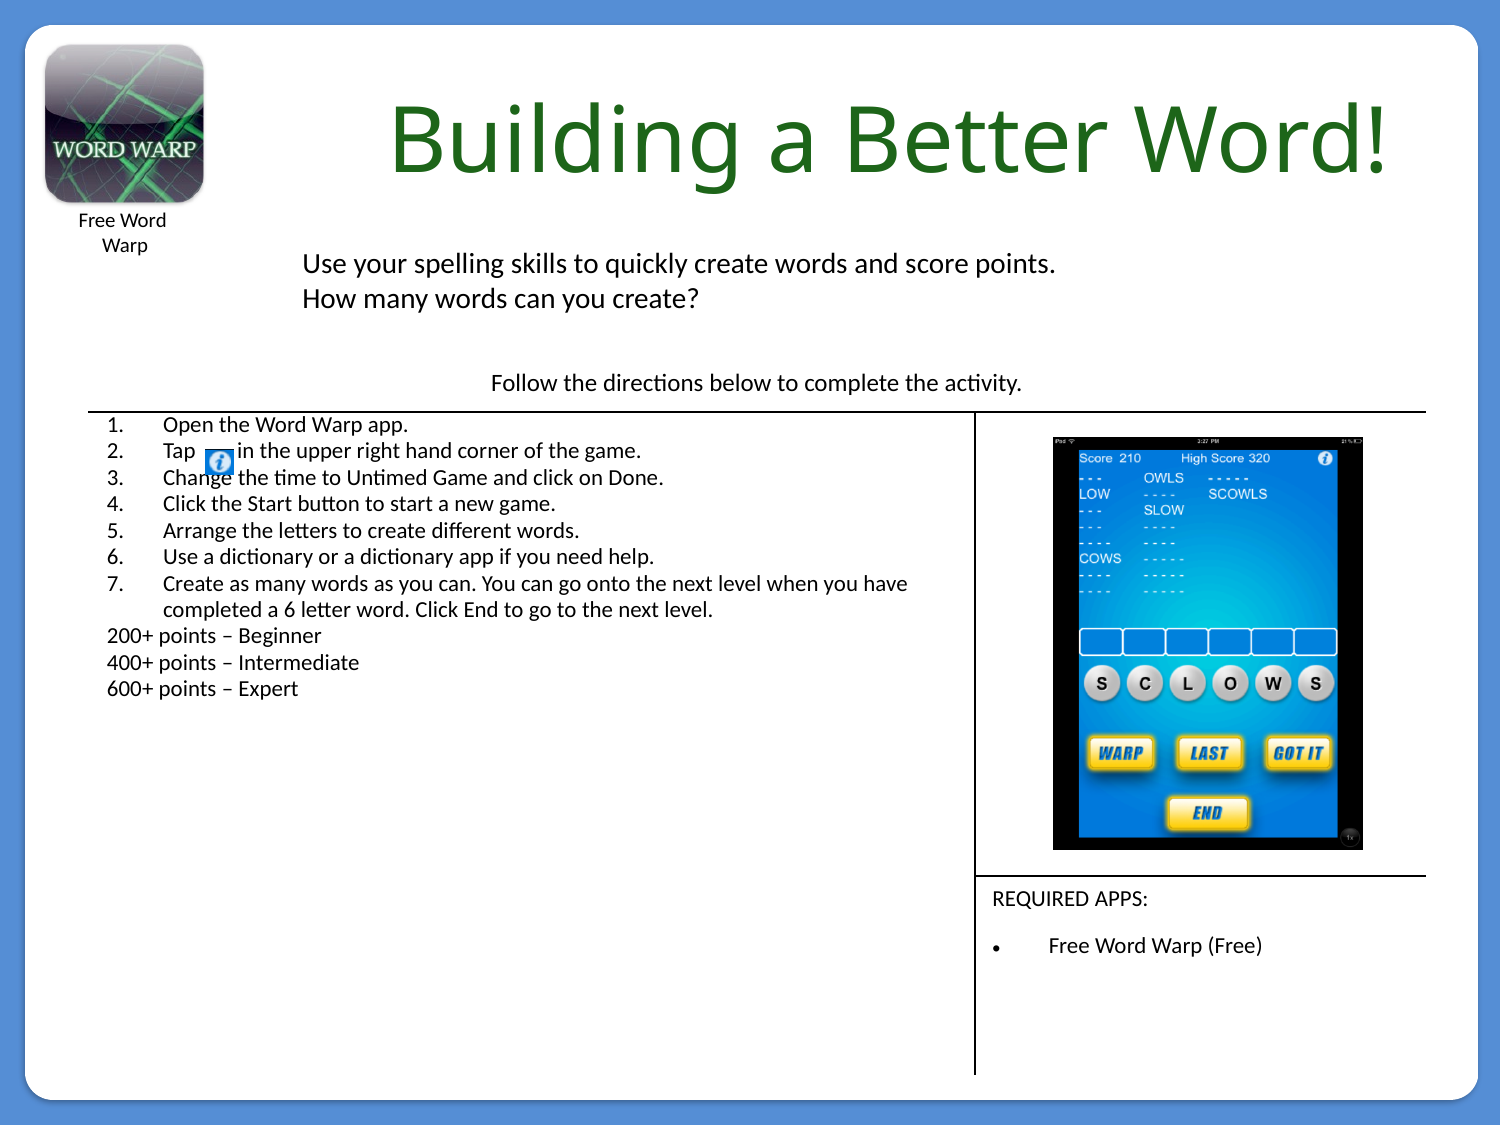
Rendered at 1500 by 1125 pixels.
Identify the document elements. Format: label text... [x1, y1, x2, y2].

table_header Follow the directions below to complete the activity. [88, 362, 1426, 411]
picture [1052, 437, 1363, 851]
table_cell Open the Word Warp app. Tap in the upper right hand corner of the game. Change the time to Untimed Game and click on Done. Click the Start button to start a new game. Arrange the letters to create different words. Use a dictionary or a dictionary app if you need help. Create as many words as you can. You can go onto the next level when you have completed a 6 letter word. Click End to go to the next level. 200+ points – Beginner 400+ points – Intermediate 600+ points – Expert [88, 413, 974, 1075]
table_cell [976, 413, 1426, 875]
picture [37, 36, 213, 213]
table_cell REQUIRED APPS: Free Word Warp (Free) [976, 877, 1426, 1075]
text_box Use your spelling skills to quickly create words and score points. How many words can you create? [287, 237, 1438, 323]
text_box Free Word Warp [49, 220, 200, 265]
title Building a Better Word! [352, 34, 1425, 237]
picture [205, 449, 234, 476]
